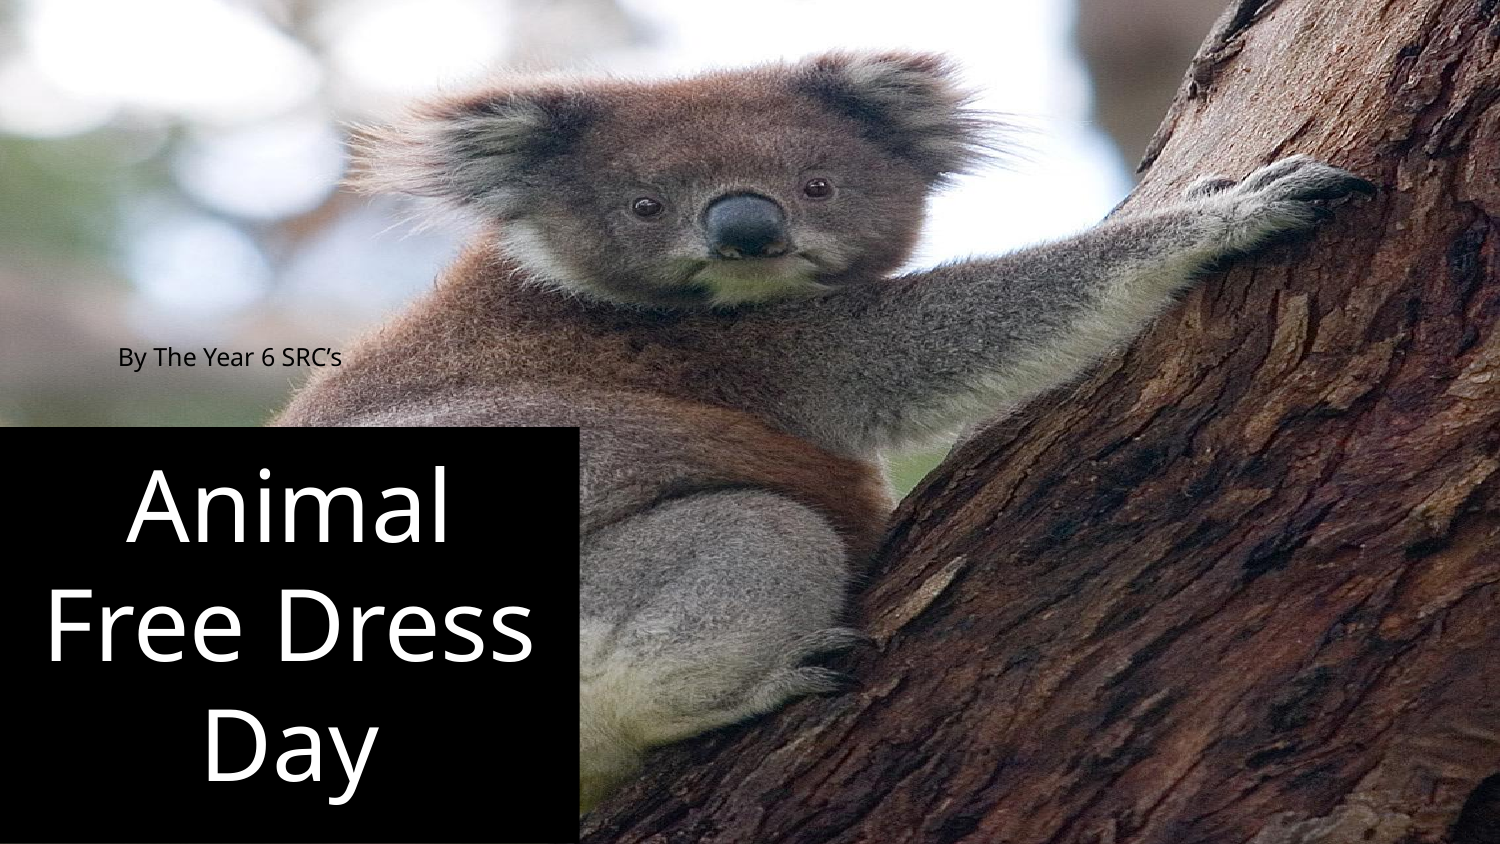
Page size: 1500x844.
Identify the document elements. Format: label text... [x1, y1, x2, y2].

picture [0, 0, 1500, 844]
list By The Year 6 SRC’s [0, 322, 461, 427]
text_box Animal Free Dress Day [0, 427, 580, 844]
